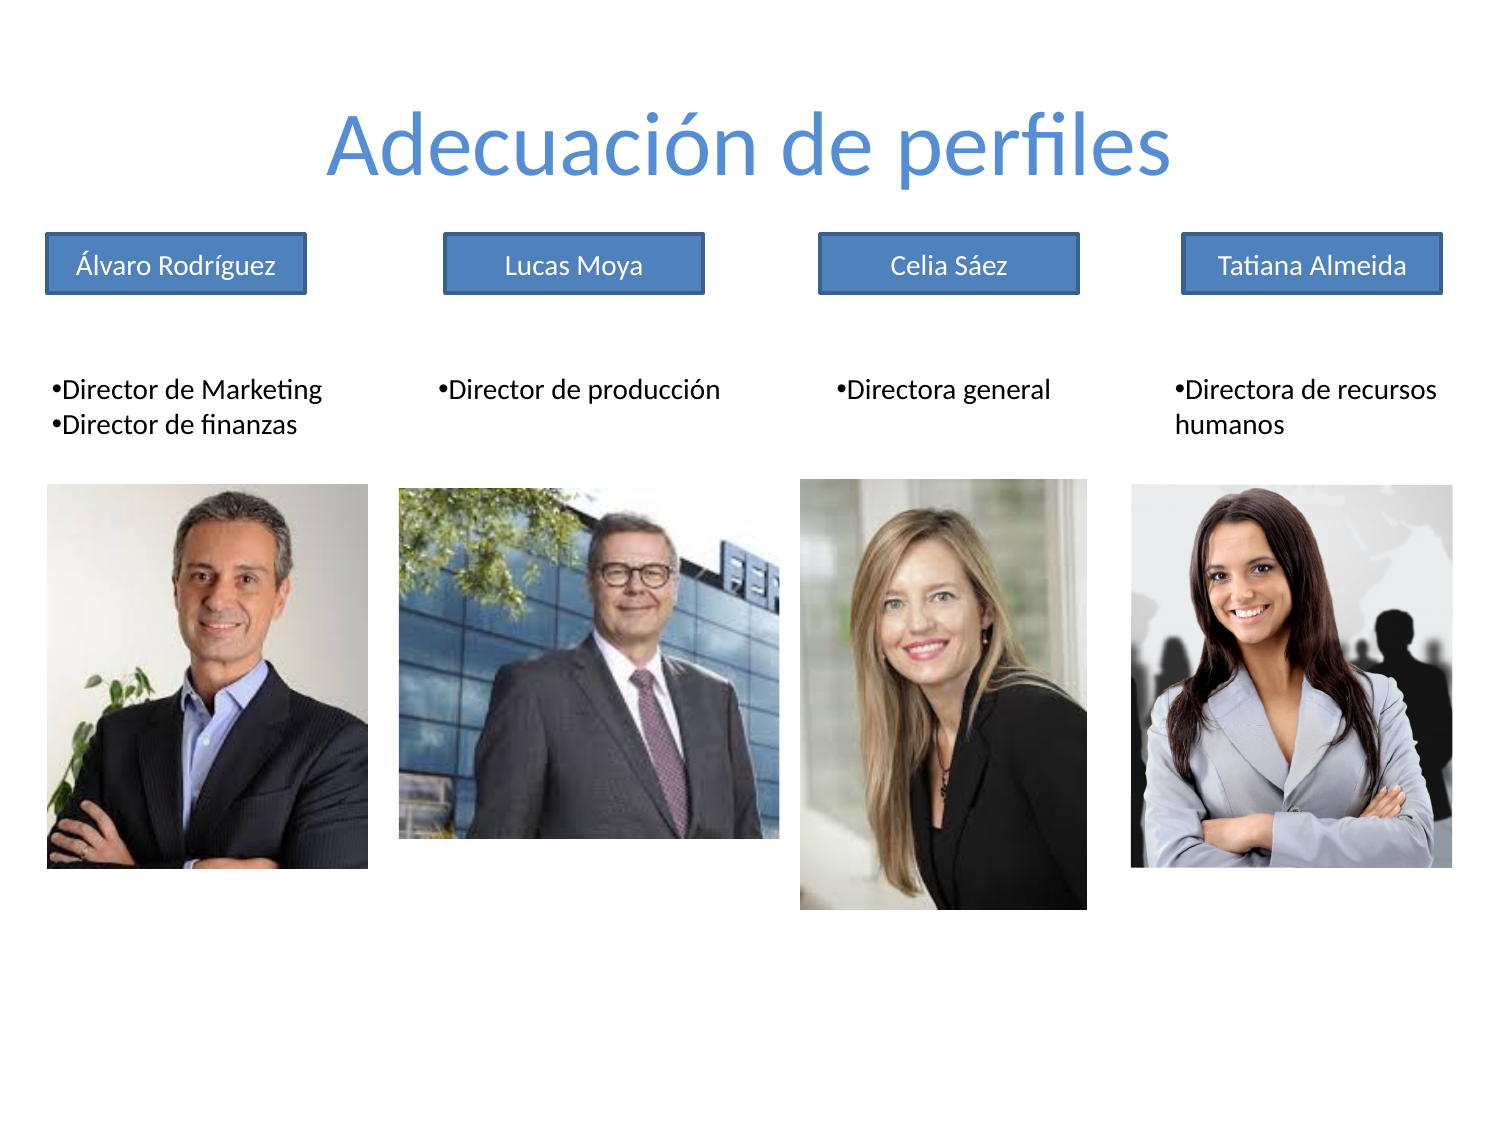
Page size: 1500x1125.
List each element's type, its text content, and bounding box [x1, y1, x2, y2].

text_box Director de producción [423, 363, 736, 414]
picture [800, 479, 1087, 910]
text_box Director de Marketing Director de finanzas [37, 363, 338, 448]
picture [398, 488, 780, 839]
text_box Adecuación de perfiles [75, 45, 1425, 233]
text_box Tatiana Almeida [1181, 232, 1443, 295]
picture [46, 483, 368, 869]
text_box Directora de recursos humanos [1160, 363, 1465, 448]
picture [1130, 484, 1453, 868]
text_box Lucas Moya [443, 232, 705, 295]
text_box Directora general [821, 363, 1067, 414]
text_box Álvaro Rodríguez [45, 232, 307, 295]
text_box Celia Sáez [818, 232, 1080, 295]
